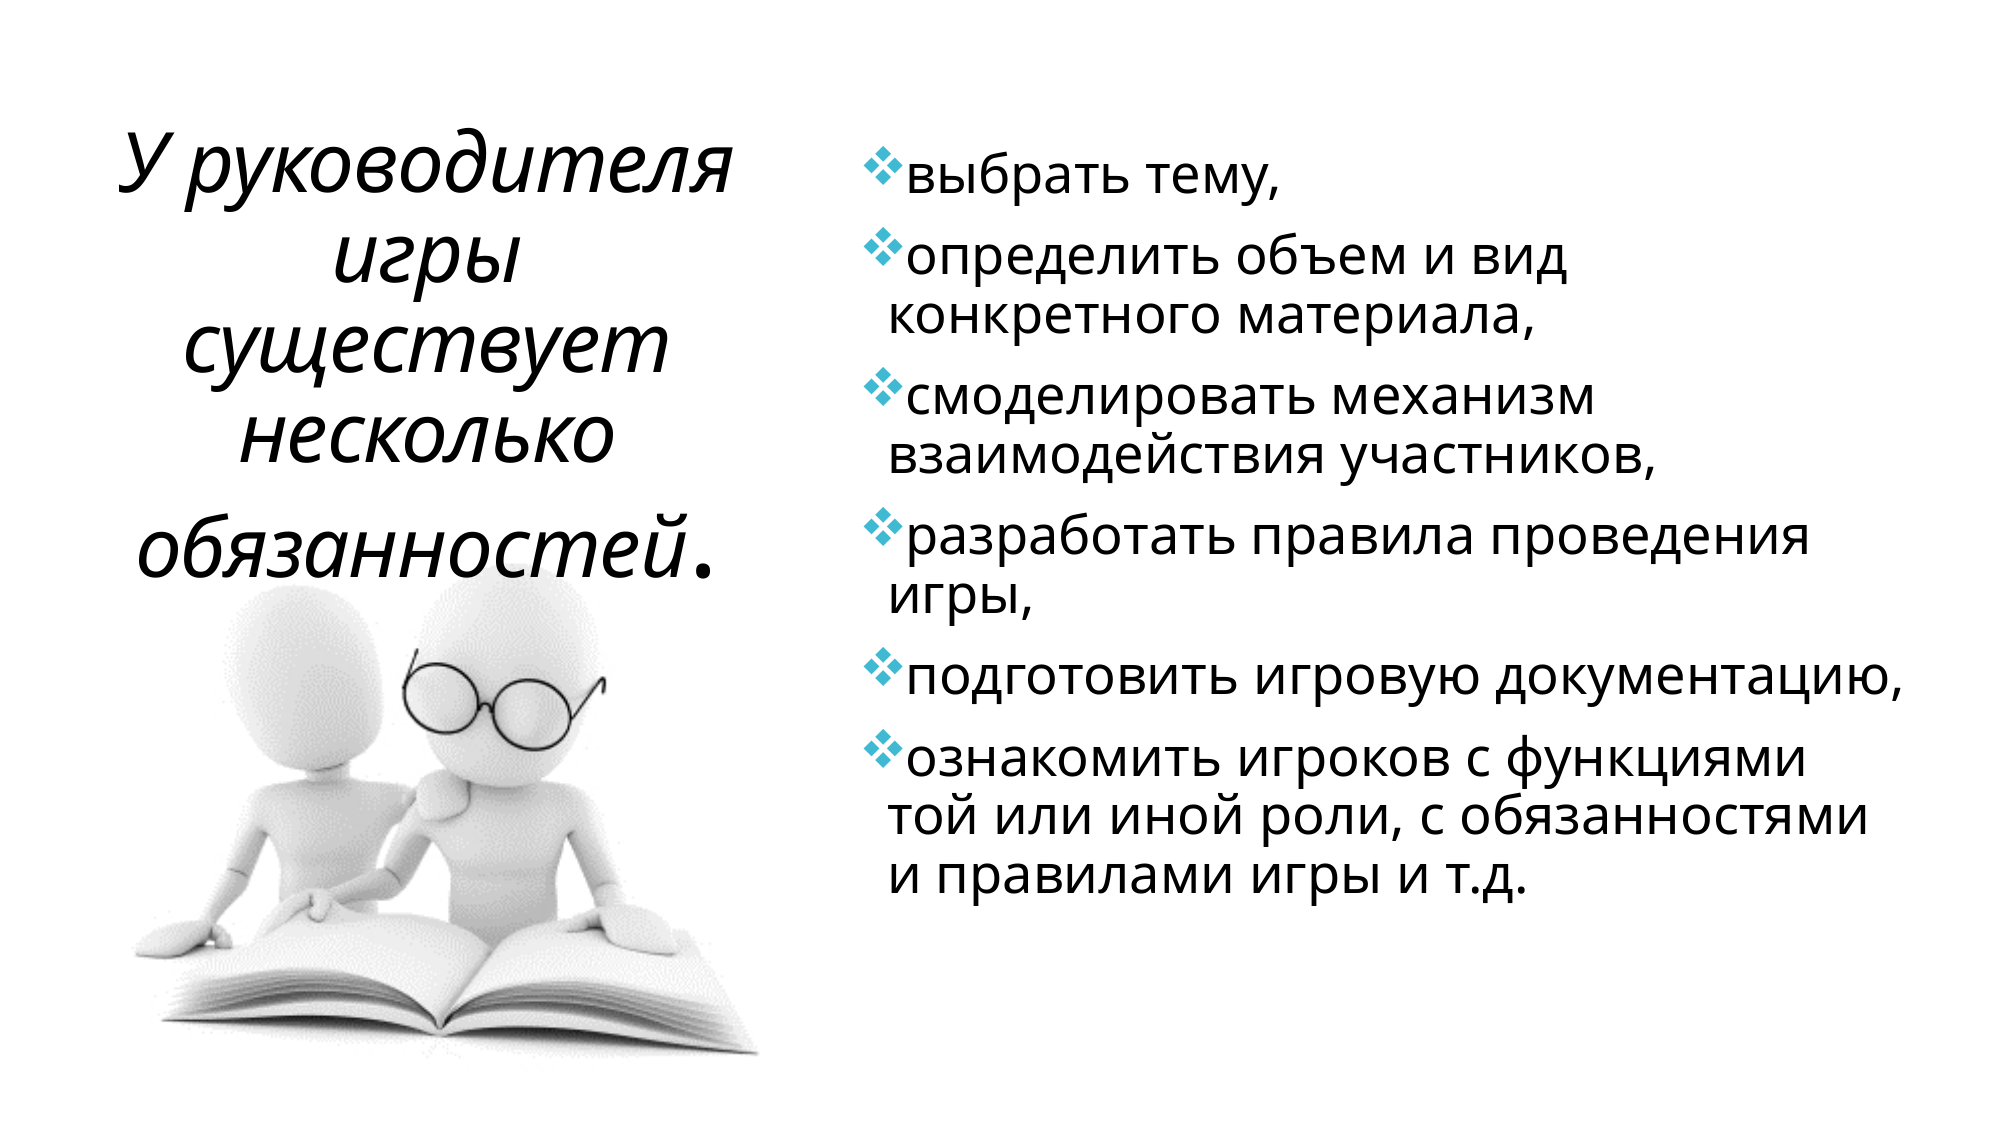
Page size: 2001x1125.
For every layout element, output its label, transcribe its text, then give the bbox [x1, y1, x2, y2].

list выбрать тему, определить объем и вид конкретного материала, смоделировать механизм взаимодействия участников, разработать правила проведения игры, подготовить игровую документацию, ознакомить игроков с функциями той или иной роли, с обязанностями и правилами игры и т.д. [844, 105, 1926, 946]
title У руководителя игры существует несколько обязанностей. [100, 59, 754, 427]
picture [100, 427, 801, 1125]
